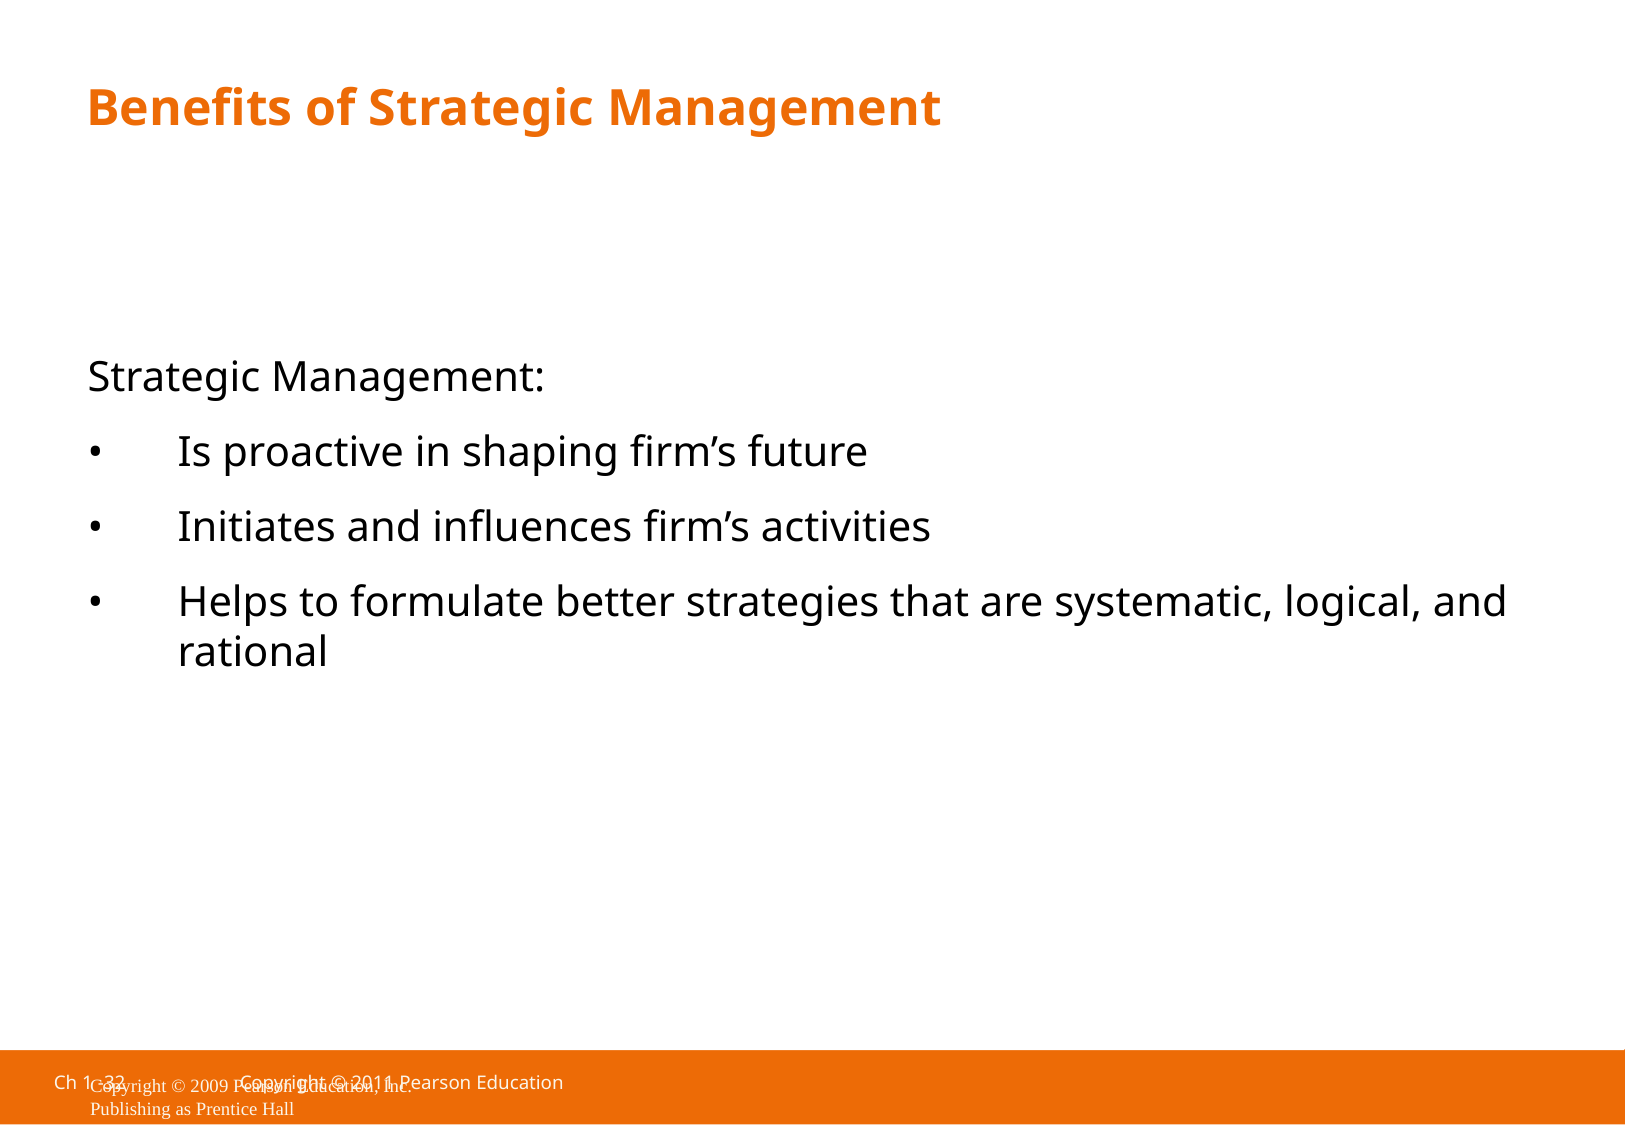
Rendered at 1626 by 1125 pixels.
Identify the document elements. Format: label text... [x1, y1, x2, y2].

picture [1352, 1042, 1625, 1124]
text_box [79, 74, 1498, 153]
text_box Ch 1 -32 [47, 1070, 167, 1093]
text_box [0, 1050, 1625, 1125]
text_box Copyright © 2011 Pearson Education [233, 1070, 699, 1093]
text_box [80, 349, 1532, 696]
text_box Copyright © 2009 Pearson Education, Inc. Publishing as Prentice Hall [90, 1073, 980, 1119]
